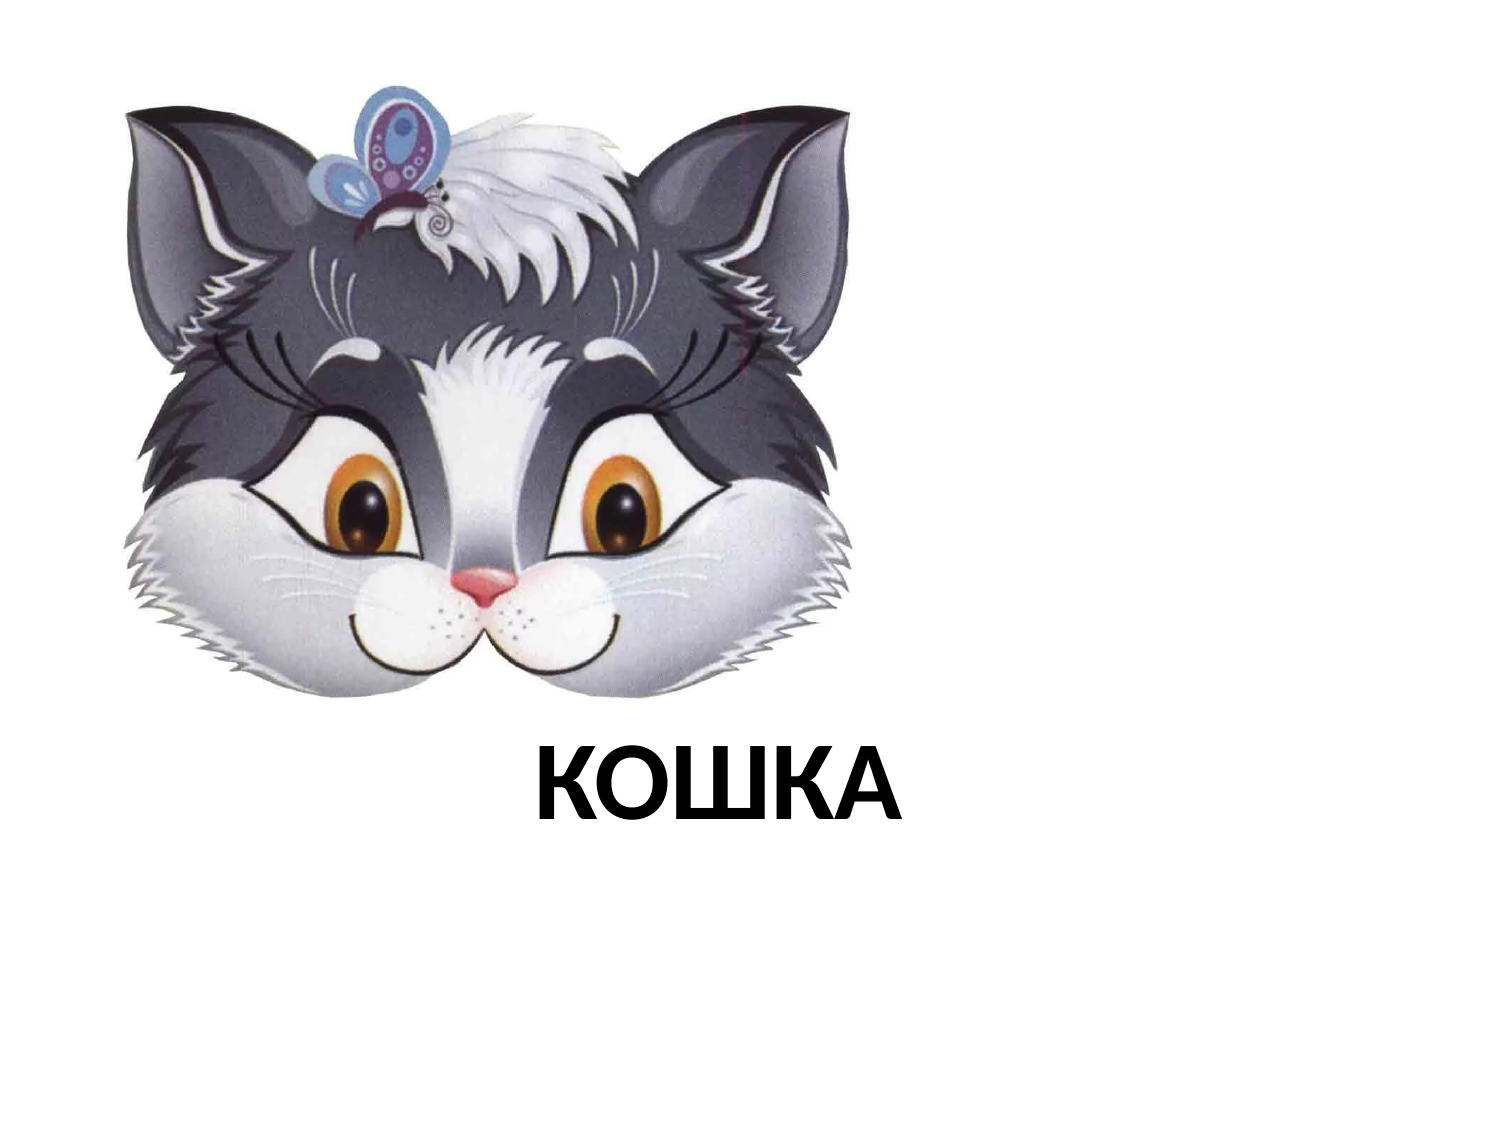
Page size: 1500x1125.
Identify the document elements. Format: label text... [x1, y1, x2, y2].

text_box КОШКА [449, 699, 988, 850]
picture [74, 62, 923, 726]
